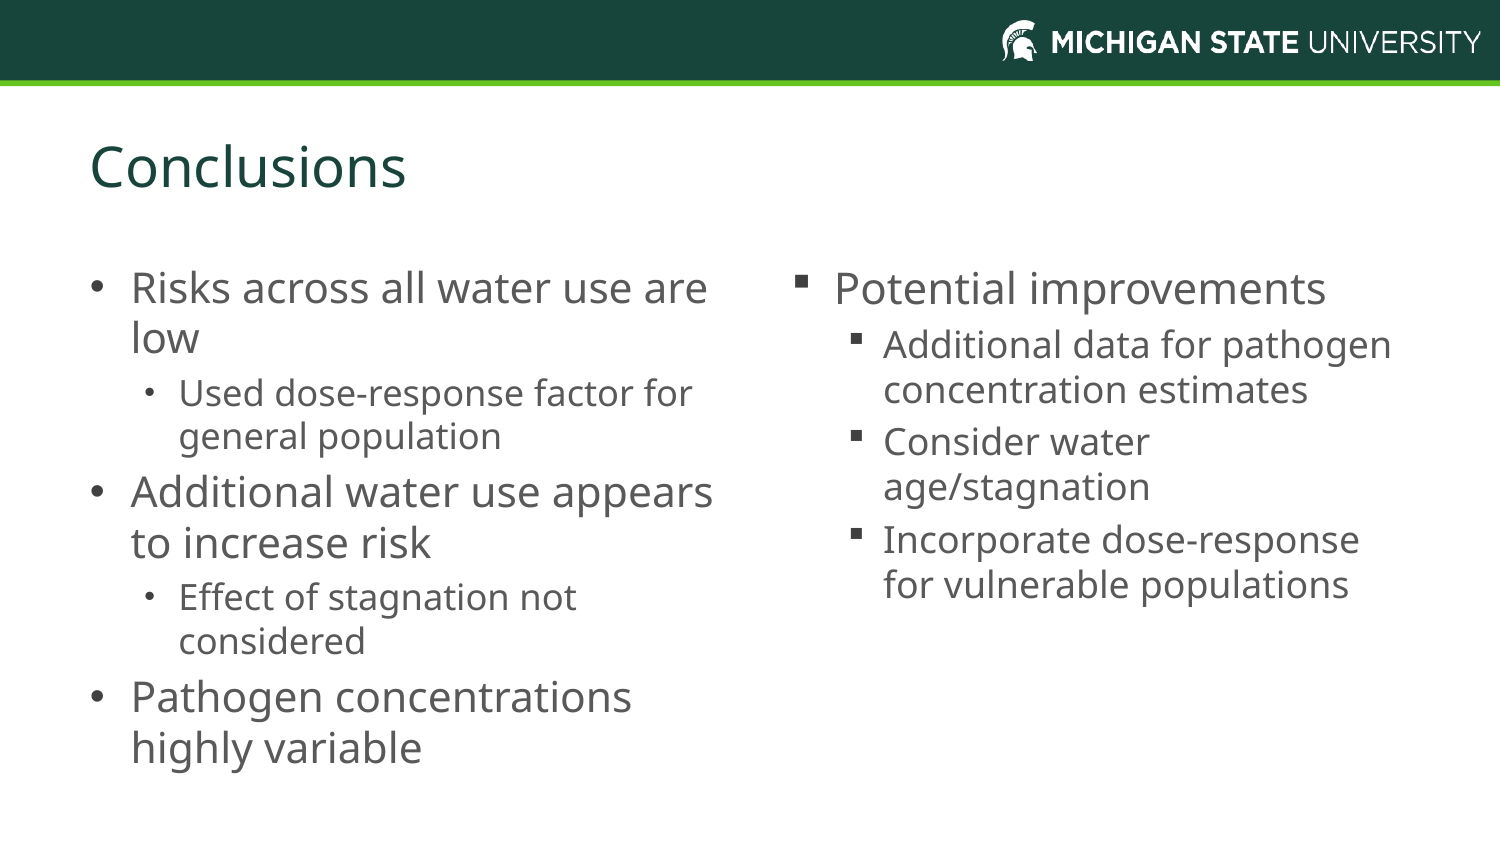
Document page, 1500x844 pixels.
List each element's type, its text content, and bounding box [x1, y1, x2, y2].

title Conclusions [75, 123, 1425, 232]
list Potential improvements Additional data for pathogen concentration estimates Consider water age/stagnation Incorporate dose-response for vulnerable populations [776, 253, 1425, 782]
list Risks across all water use are low Used dose-response factor for general population Additional water use appears to increase risk Effect of stagnation not considered Pathogen concentrations highly variable [75, 253, 750, 782]
